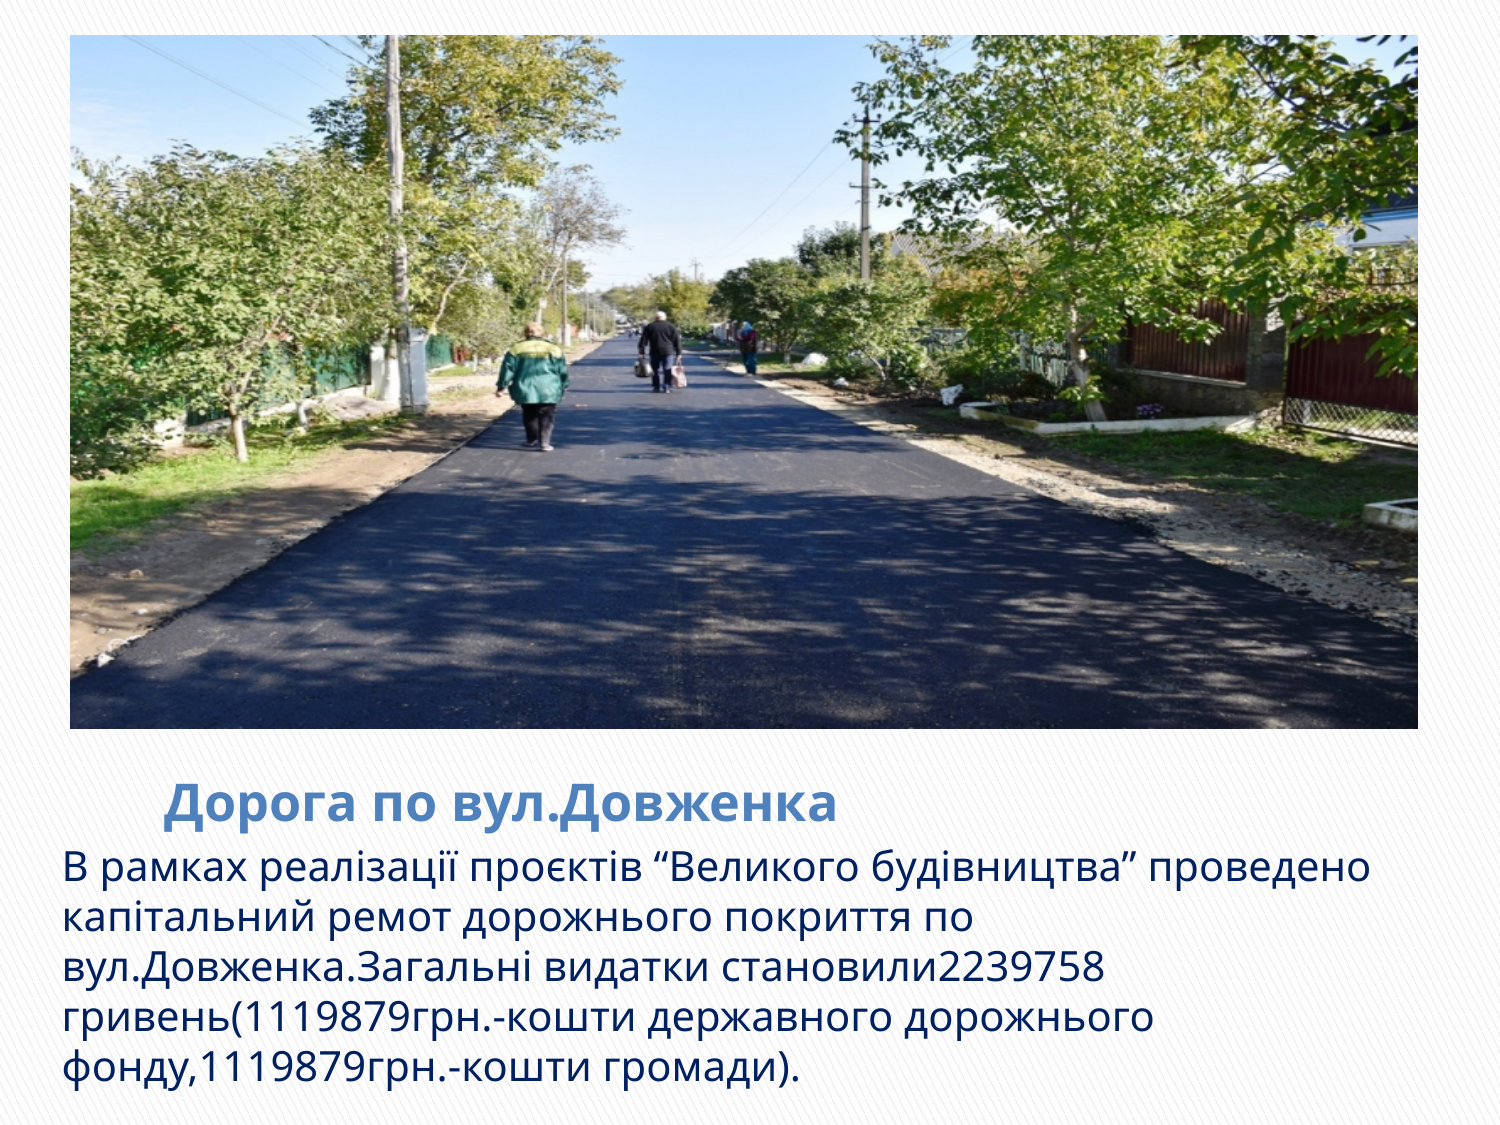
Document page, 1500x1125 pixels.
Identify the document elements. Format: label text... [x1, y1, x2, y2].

title Дорога по вул.Довженка [150, 761, 1378, 832]
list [70, 34, 1419, 729]
list В рамках реалізації проєктів “Великого будівництва” проведено капітальний ремот дорожнього покриття по вул.Довженка.Загальні видатки становили2239758 гривень(1119879грн.-кошти державного дорожнього фонду,1119879грн.-кошти громади). [46, 832, 1430, 1125]
